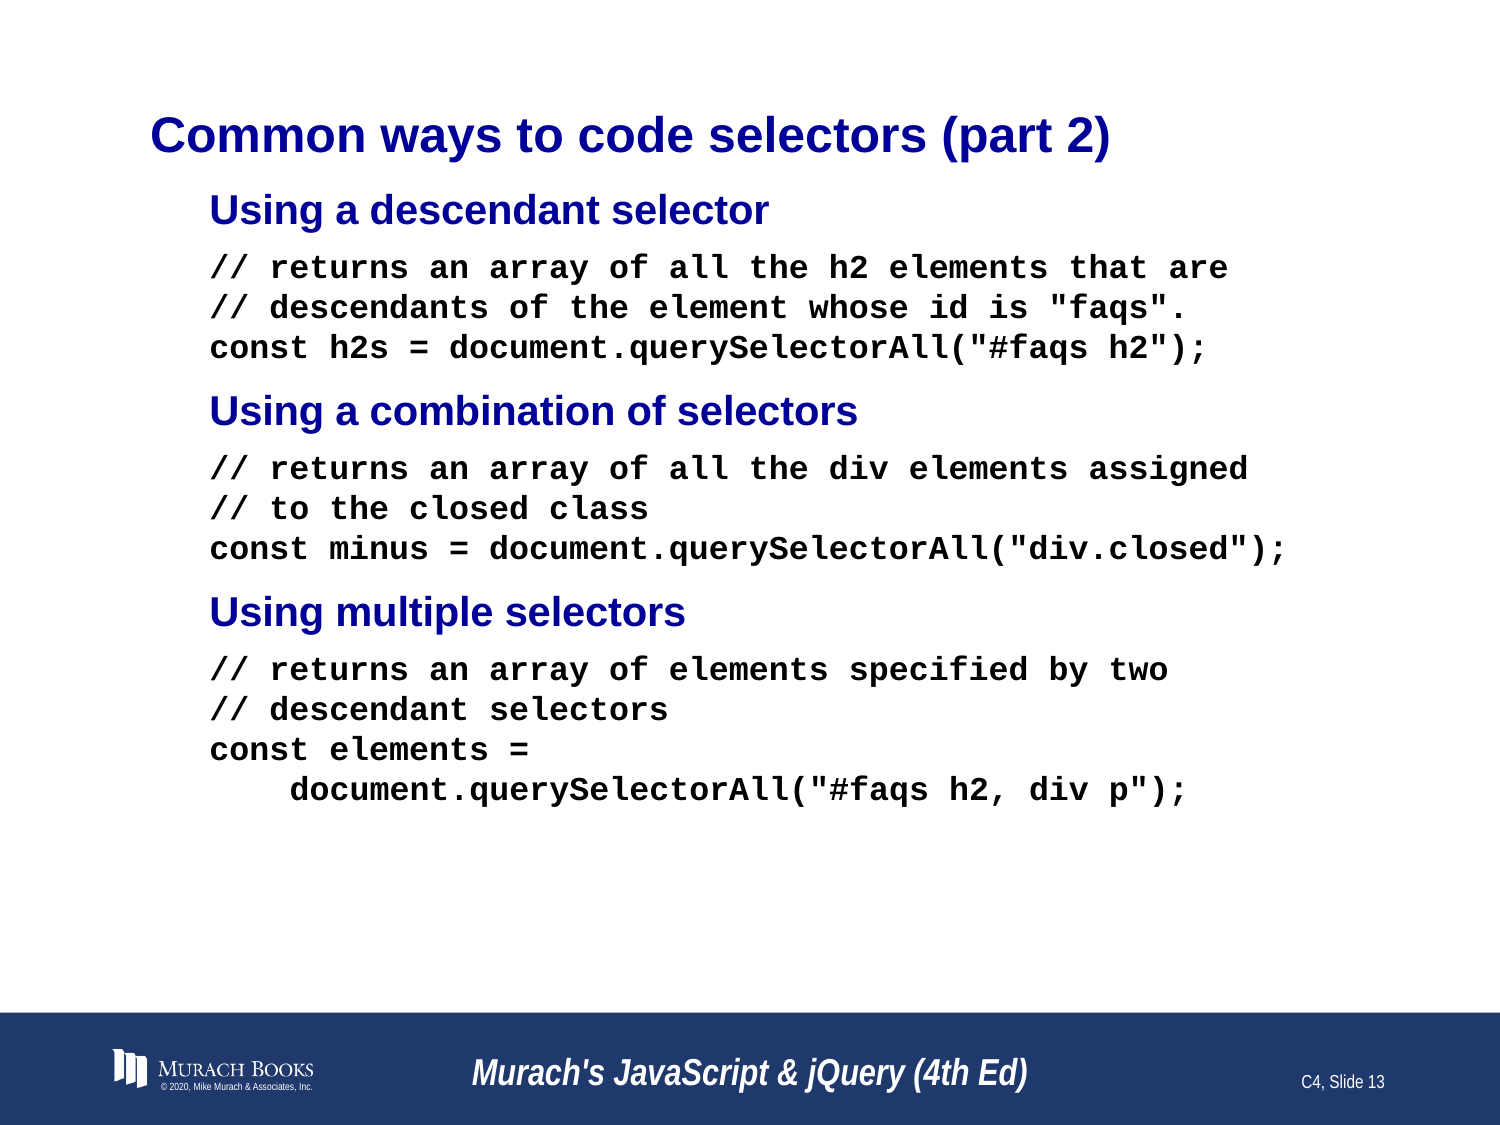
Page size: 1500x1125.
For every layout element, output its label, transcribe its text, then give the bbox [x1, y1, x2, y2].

list Using a descendant selector // returns an array of all the h2 elements that are // descendants of the element whose id is "faqs". const h2s = document.querySelectorAll("#faqs h2"); Using a combination of selectors // returns an array of all the div elements assigned // to the closed class const minus = document.querySelectorAll("div.closed"); Using multiple selectors // returns an array of elements specified by two // descendant selectors const elements = document.querySelectorAll("#faqs h2, div p"); [137, 174, 1350, 975]
slide_number Murach's JavaScript & jQuery (4th Ed) [463, 1025, 1050, 1100]
footer © 2020, Mike Murach & Associates, Inc. [12, 1025, 463, 1100]
slide_number C4, Slide 13 [1087, 1025, 1400, 1100]
title Common ways to code selectors (part 2) [150, 102, 1350, 164]
